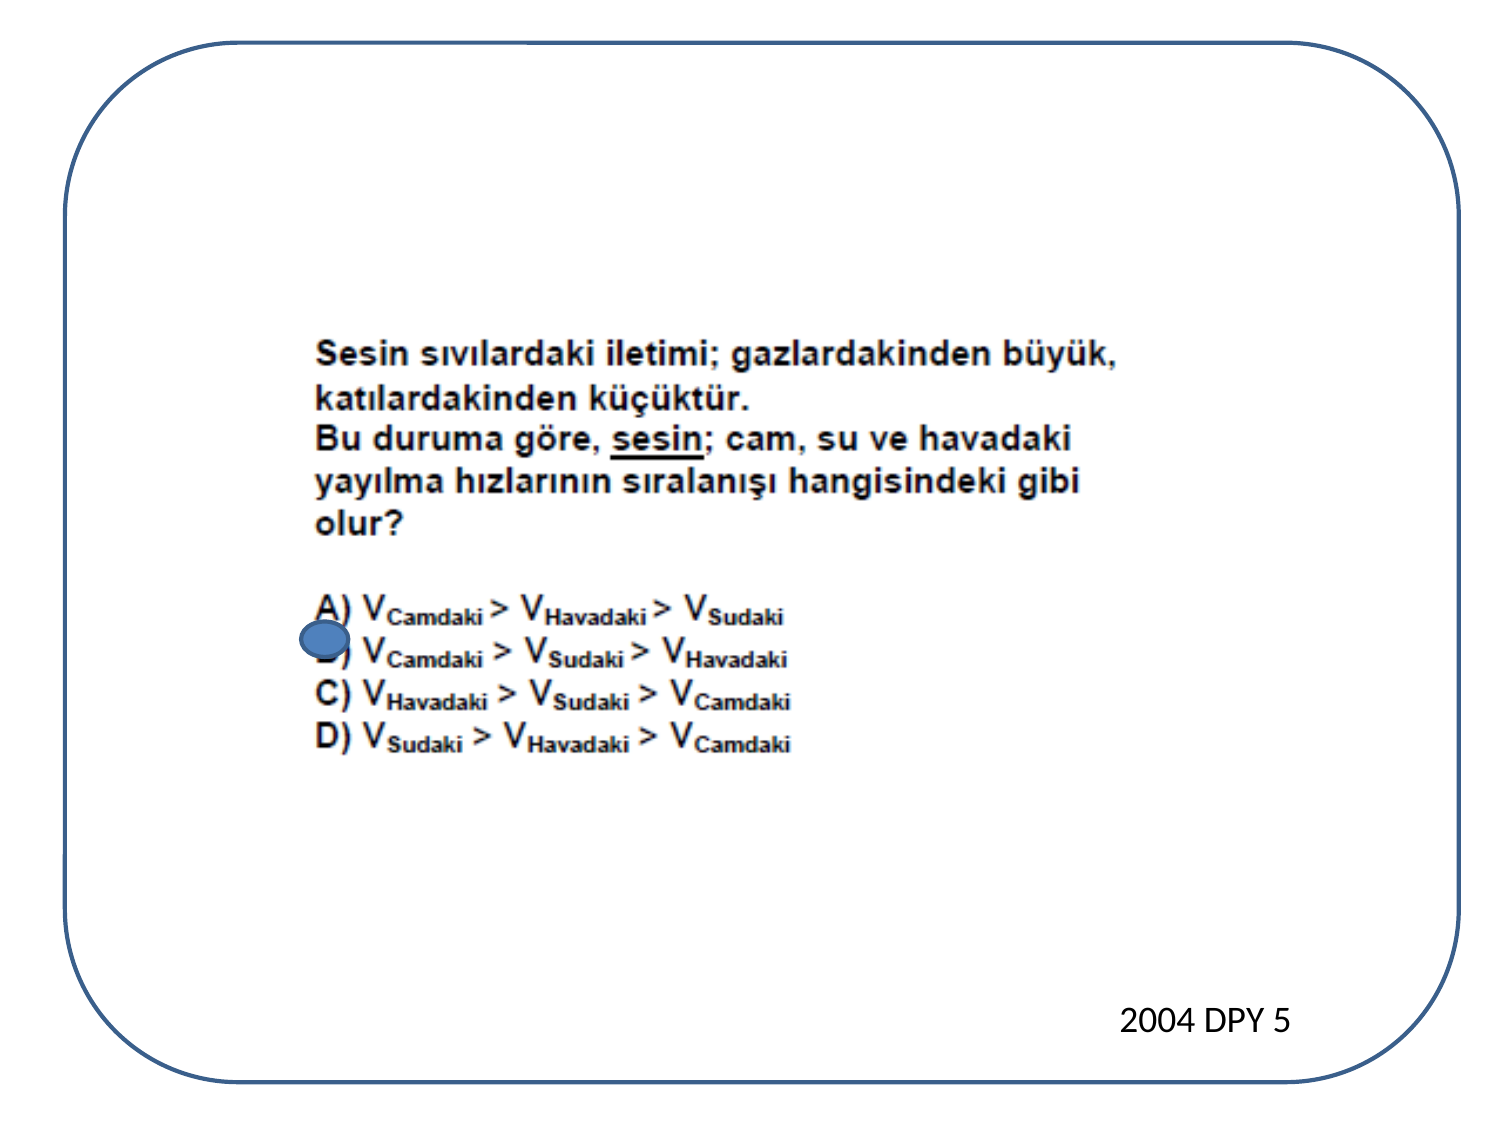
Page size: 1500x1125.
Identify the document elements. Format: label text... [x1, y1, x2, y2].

text_box [62, 40, 1461, 1085]
picture [300, 325, 1179, 772]
text_box 2004 DPY 5 [1104, 987, 1332, 1048]
